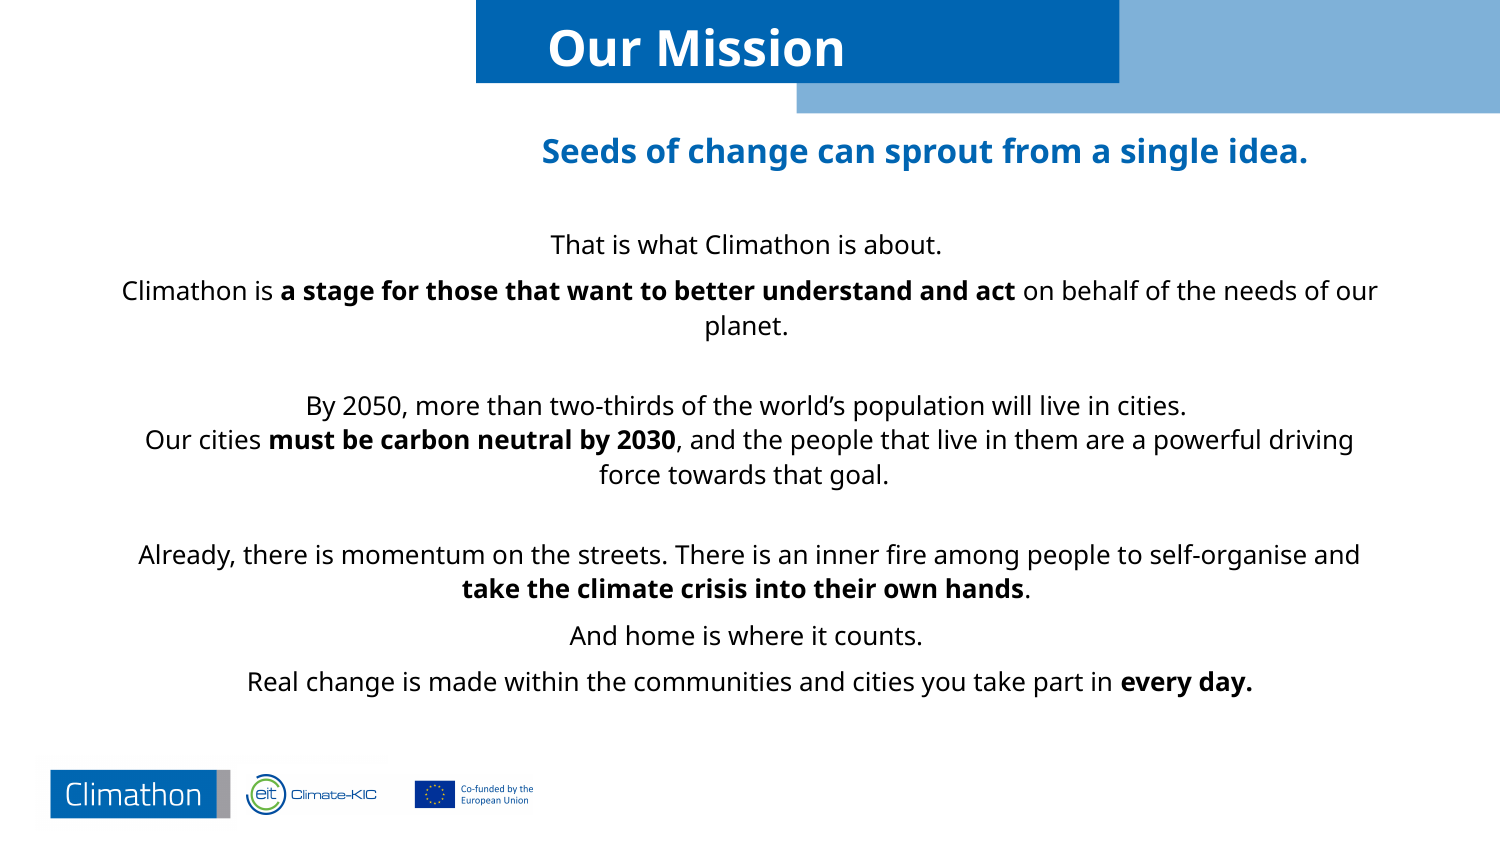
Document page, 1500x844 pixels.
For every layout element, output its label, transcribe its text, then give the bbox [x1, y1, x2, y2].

list Seeds of change can sprout from a single idea. [526, 133, 1403, 172]
picture [35, 755, 388, 831]
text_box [236, 763, 551, 832]
title Our Mission [532, 15, 1403, 66]
list That is what Climathon is about. Climathon is a stage for those that want to better understand and act on behalf of the needs of our planet. By 2050, more than two-thirds of the world’s population will live in cities. Our cities must be carbon neutral by 2030, and the people that live in them are a powerful driving force towards that goal. Already, there is momentum on the streets. There is an inner fire among people to self-organise and take the climate crisis into their own hands. And home is where it counts. Real change is made within the communities and cities you take part in every day. [103, 224, 1397, 735]
